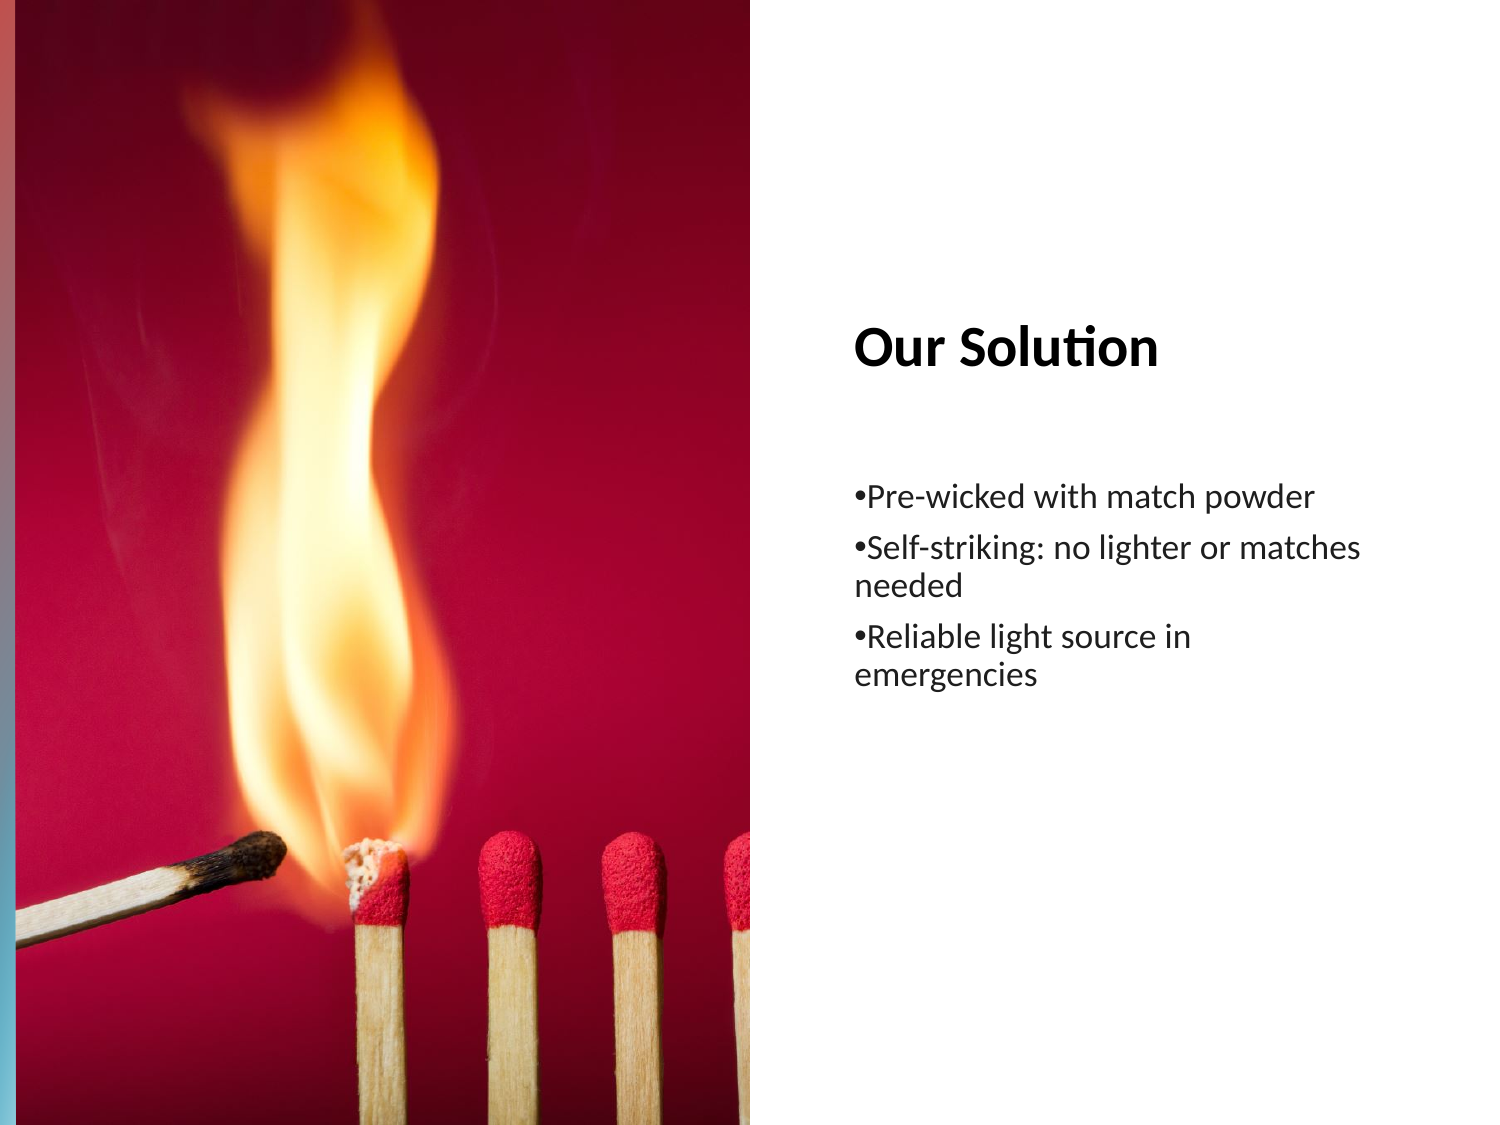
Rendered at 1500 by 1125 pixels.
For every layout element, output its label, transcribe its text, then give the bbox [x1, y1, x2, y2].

text_box Pre-wicked with match powder Self-striking: no lighter or matches needed Reliable light source in emergencies [839, 415, 1393, 982]
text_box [0, 0, 16, 1125]
picture [16, 0, 751, 1125]
text_box Our Solution [839, 121, 1393, 387]
